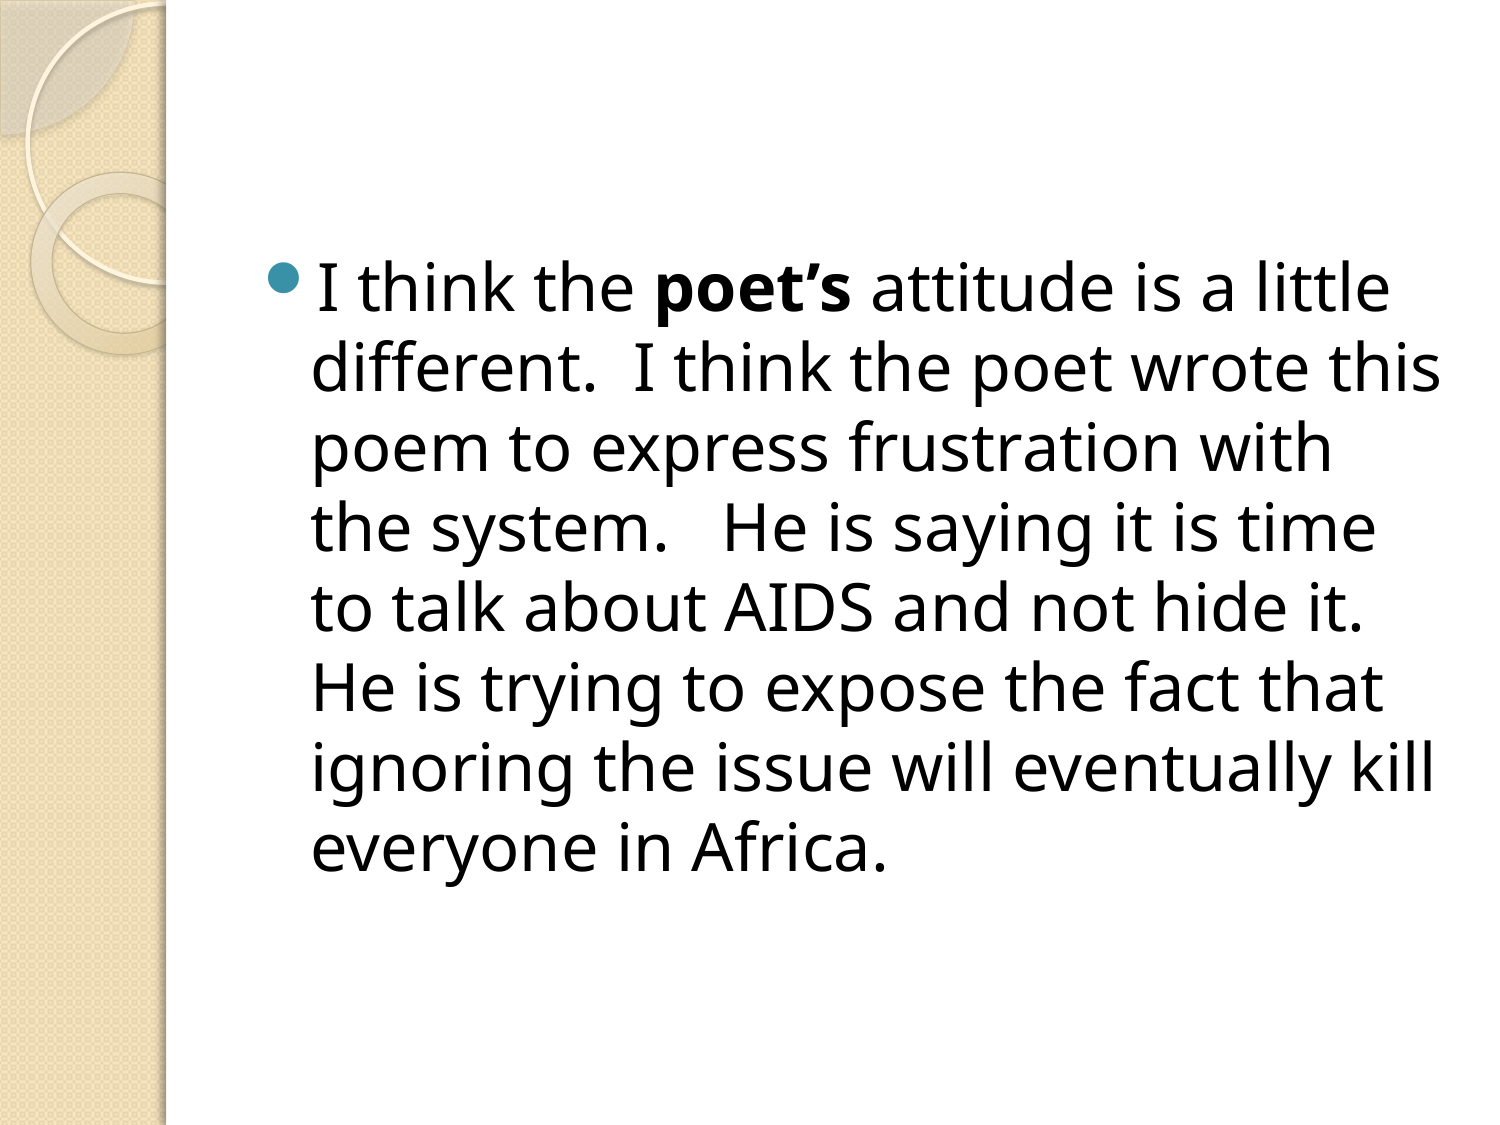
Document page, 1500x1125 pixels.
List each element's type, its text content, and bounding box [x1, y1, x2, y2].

list I think the poet’s attitude is a little different. I think the poet wrote this poem to express frustration with the system. He is saying it is time to talk about AIDS and not hide it. He is trying to expose the fact that ignoring the issue will eventually kill everyone in Africa. [235, 237, 1466, 1025]
